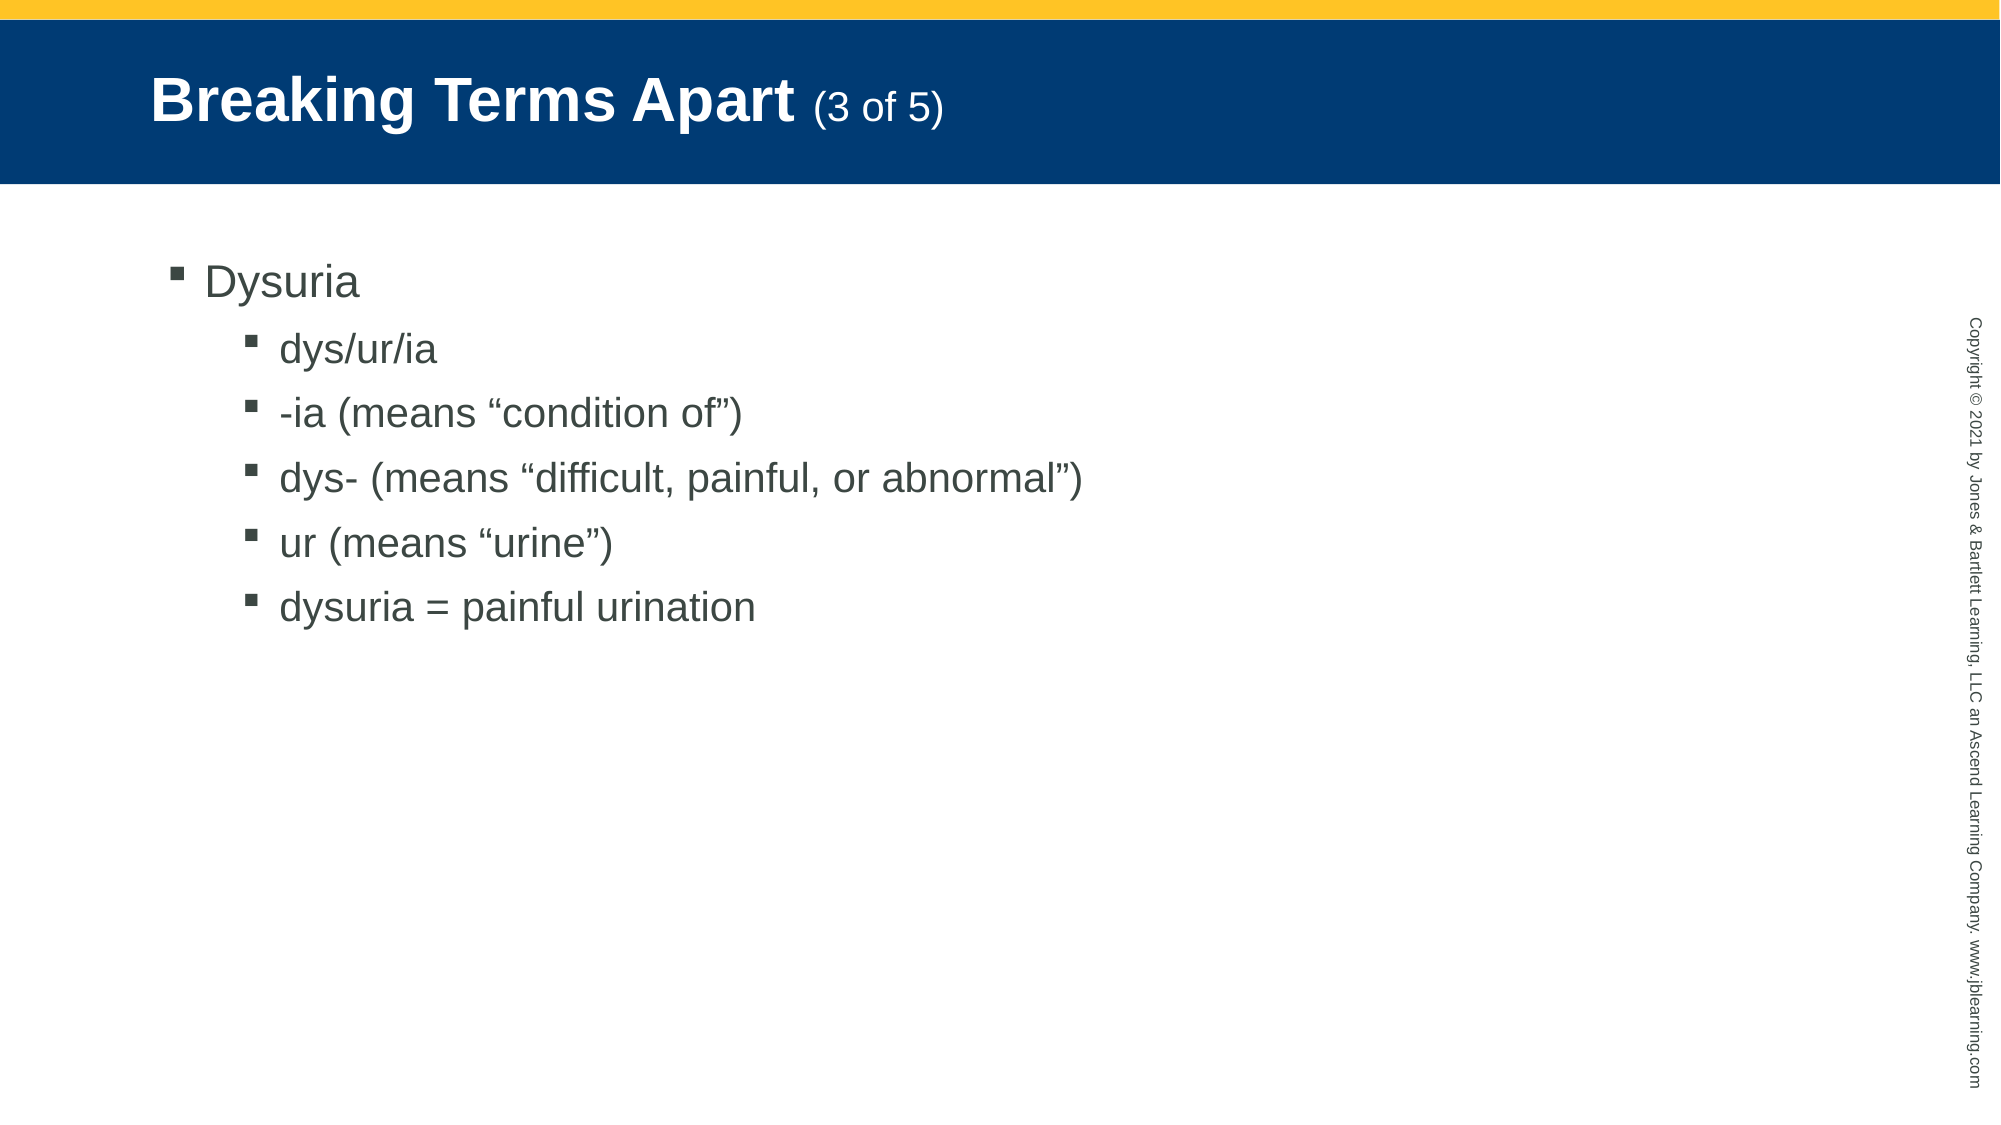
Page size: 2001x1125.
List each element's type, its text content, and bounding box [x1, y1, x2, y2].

title Breaking Terms Apart (3 of 5) [0, 19, 2000, 185]
list Dysuria dys/ur/ia -ia (means “condition of”) dys- (means “difficult, painful, or abnormal”) ur (means “urine”) dysuria = painful urination [151, 244, 1840, 1016]
